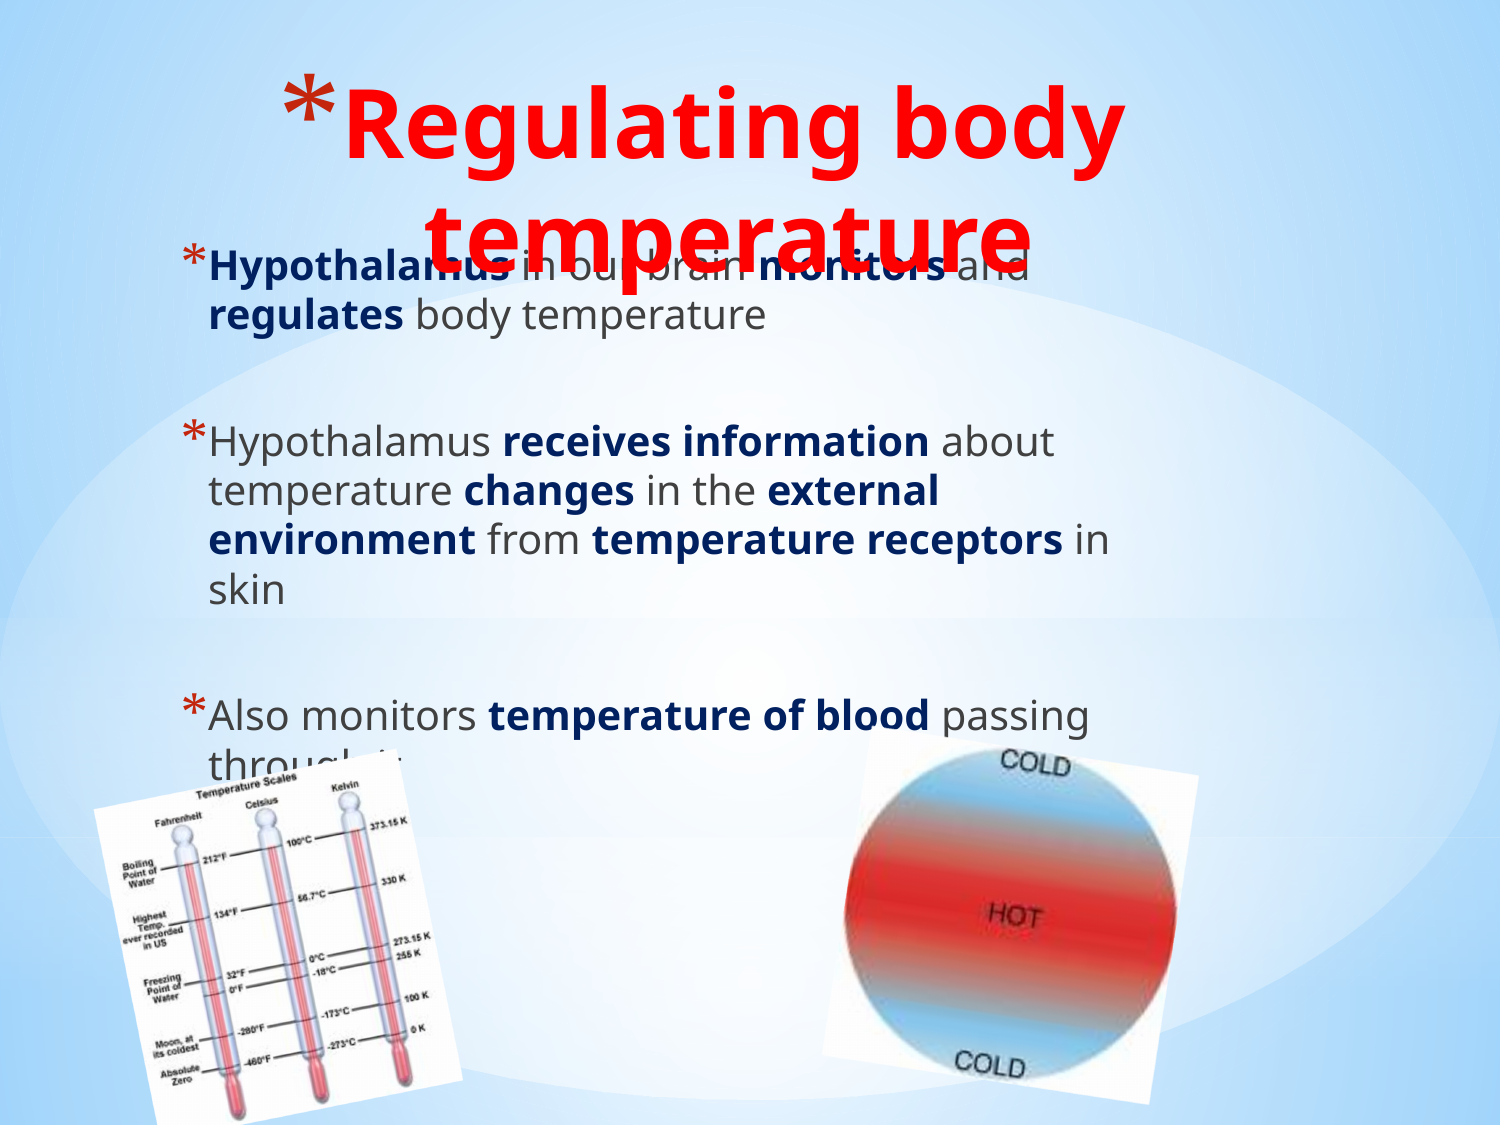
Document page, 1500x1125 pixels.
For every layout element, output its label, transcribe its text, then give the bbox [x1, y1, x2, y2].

title Regulating body temperature [41, 54, 1365, 243]
picture [95, 749, 462, 1125]
list Hypothalamus in our brain monitors and regulates body temperature Hypothalamus receives information about temperature changes in the external environment from temperature receptors in skin Also monitors temperature of blood passing through it [159, 243, 1210, 802]
picture [823, 727, 1198, 1104]
